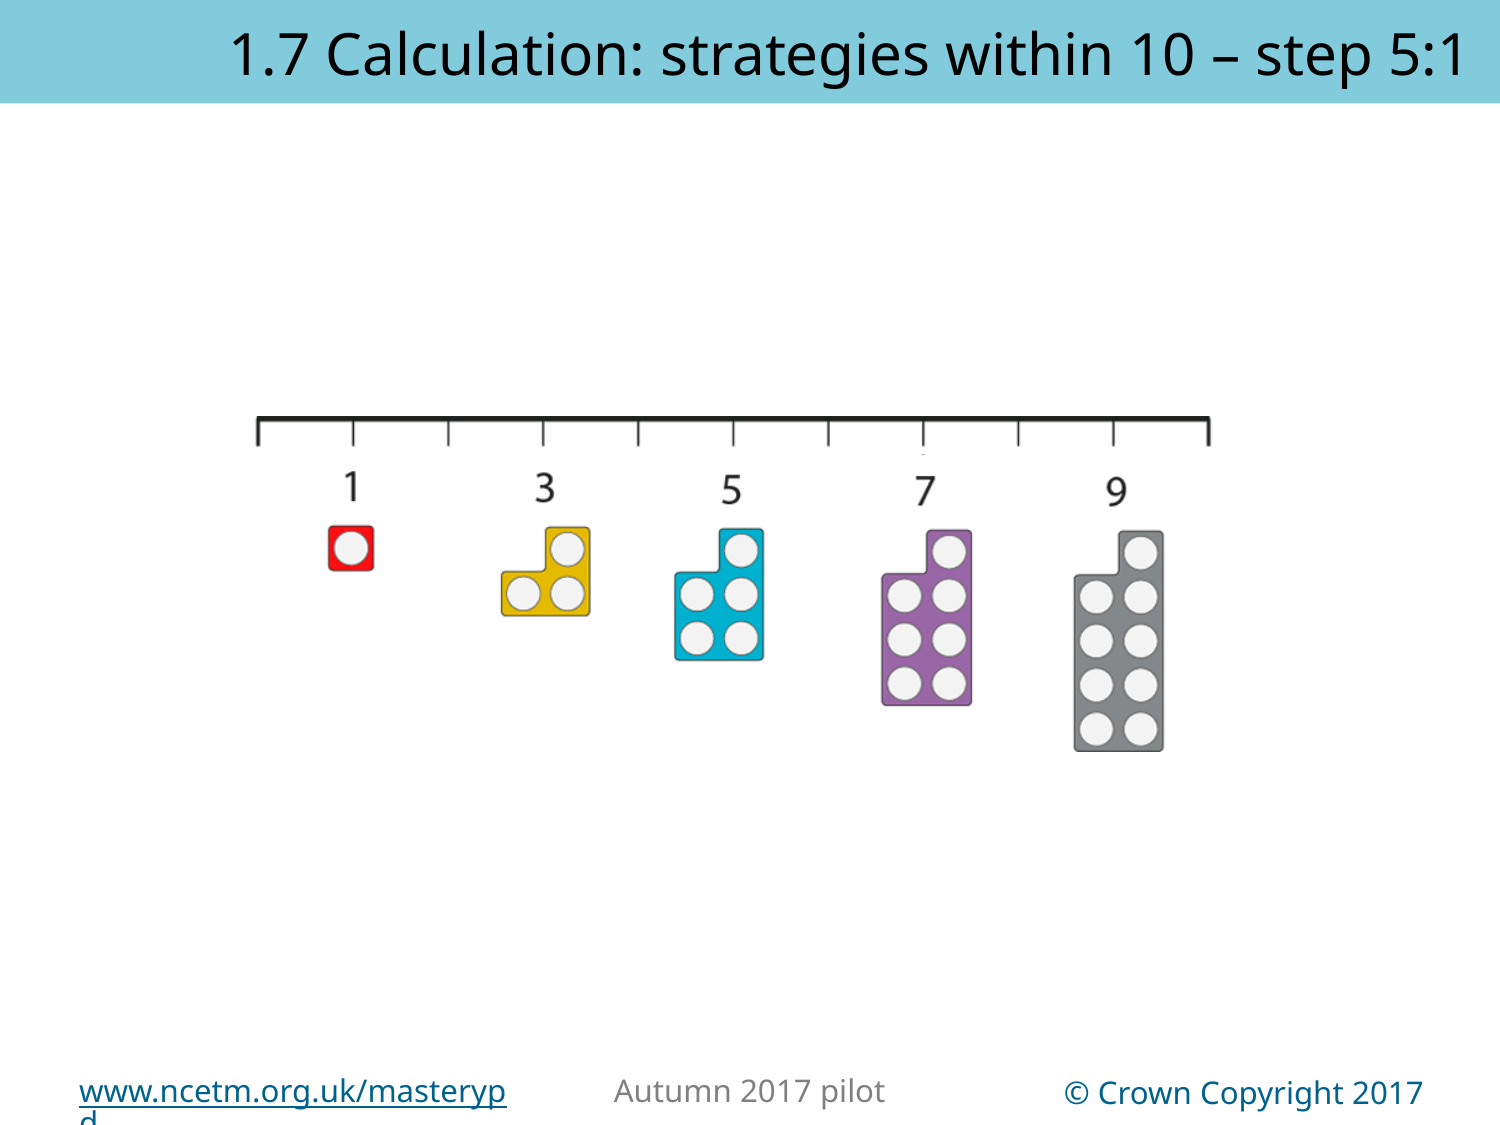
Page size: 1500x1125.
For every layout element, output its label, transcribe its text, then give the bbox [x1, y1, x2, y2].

picture [1056, 467, 1176, 760]
picture [246, 416, 1254, 729]
list 1.7 Calculation: strategies within 10 – step 5:1 [0, 0, 1500, 104]
